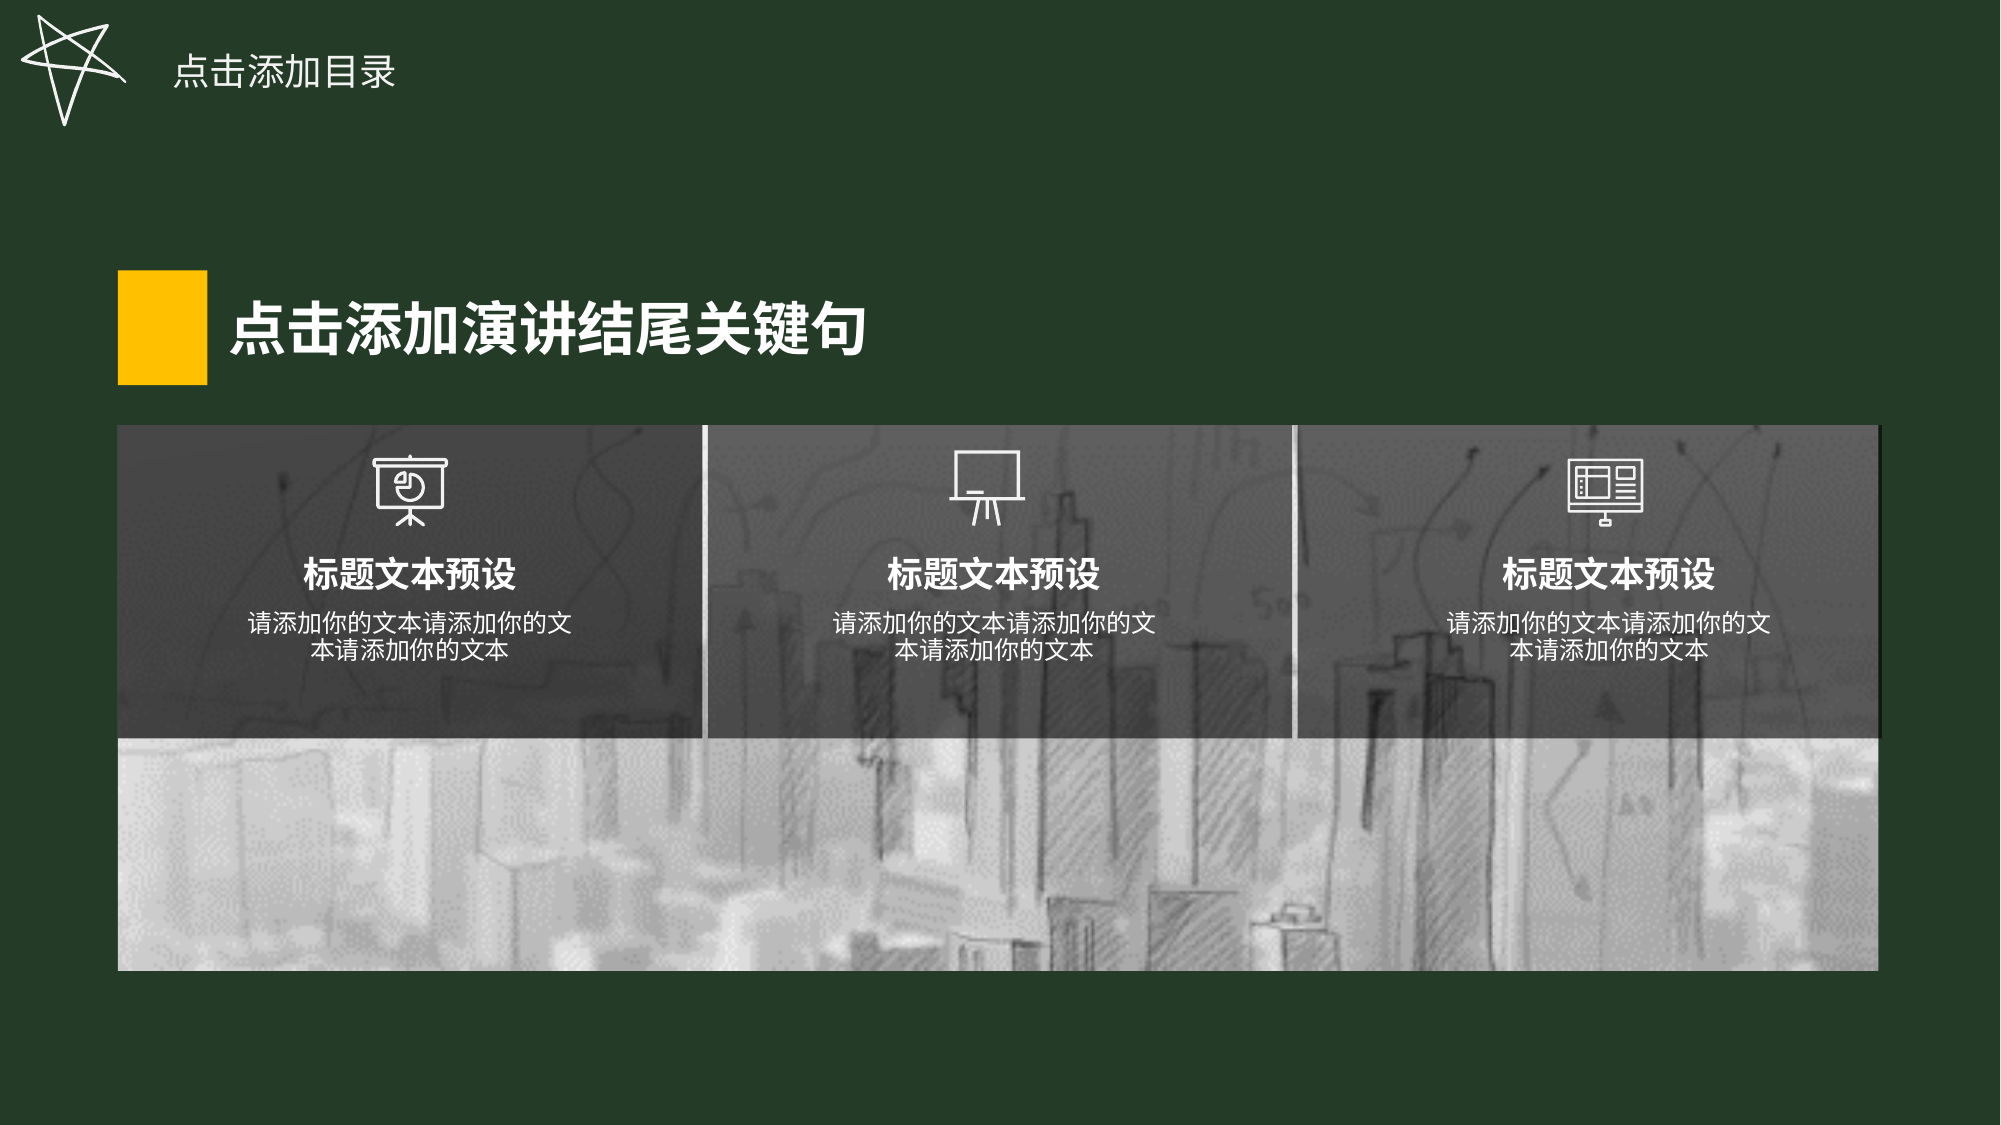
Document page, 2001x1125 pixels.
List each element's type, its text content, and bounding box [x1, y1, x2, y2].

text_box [117, 425, 1883, 739]
text_box [117, 269, 208, 386]
text_box 点击添加目录 [157, 40, 474, 101]
text_box 点击添加演讲结尾关键句 [228, 292, 936, 363]
picture [0, 0, 2001, 1125]
